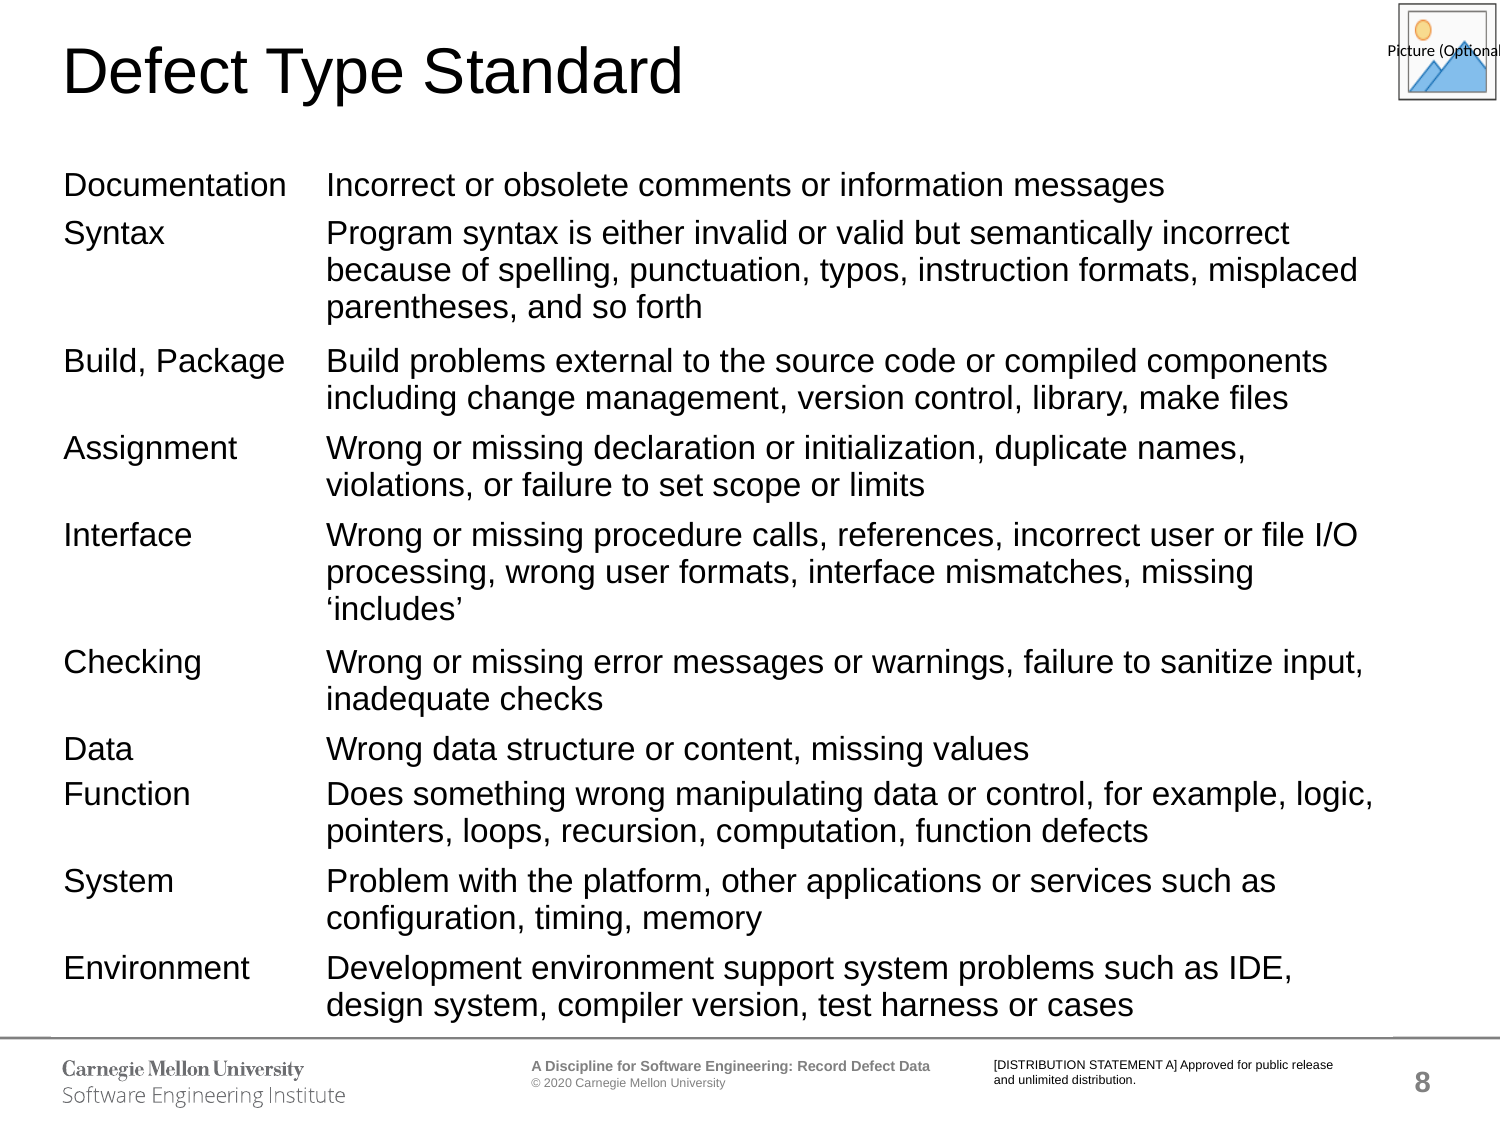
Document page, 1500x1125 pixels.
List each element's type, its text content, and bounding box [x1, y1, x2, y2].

table_cell Problem with the platform, other applications or services such as configuration, timing, memory [316, 863, 1391, 949]
table_cell Assignment [53, 430, 314, 515]
table_cell Does something wrong manipulating data or control, for example, logic, pointers, loops, recursion, computation, function defects [316, 776, 1391, 862]
picture [1394, 0, 1500, 105]
table_cell Data [53, 731, 314, 775]
table_cell Checking [53, 644, 314, 730]
table_cell Development environment support system problems such as IDE, design system, compiler version, test harness or cases [316, 950, 1391, 1036]
table_cell Wrong or missing error messages or warnings, failure to sanitize input, inadequate checks [316, 644, 1391, 730]
title Defect Type Standard [62, 37, 1338, 166]
table_cell Wrong or missing procedure calls, references, incorrect user or file I/O processing, wrong user formats, interface mismatches, missing ‘includes’ [316, 517, 1391, 643]
table_cell Interface [53, 517, 314, 643]
table_header Incorrect or obsolete comments or information messages [316, 168, 1391, 214]
table_cell Build, Package [53, 343, 314, 428]
table_cell Build problems external to the source code or compiled components including change management, version control, library, make files [316, 343, 1391, 428]
table_cell Wrong or missing declaration or initialization, duplicate names, violations, or failure to set scope or limits [316, 430, 1391, 515]
table_cell Syntax [53, 215, 314, 341]
table_header Documentation [53, 168, 314, 214]
table_cell Function [53, 776, 314, 862]
table_cell System [53, 863, 314, 949]
table_cell Environment [53, 950, 314, 1036]
table_cell Wrong data structure or content, missing values [316, 731, 1391, 775]
table_cell Program syntax is either invalid or valid but semantically incorrect because of spelling, punctuation, typos, instruction formats, misplaced parentheses, and so forth [316, 215, 1391, 341]
